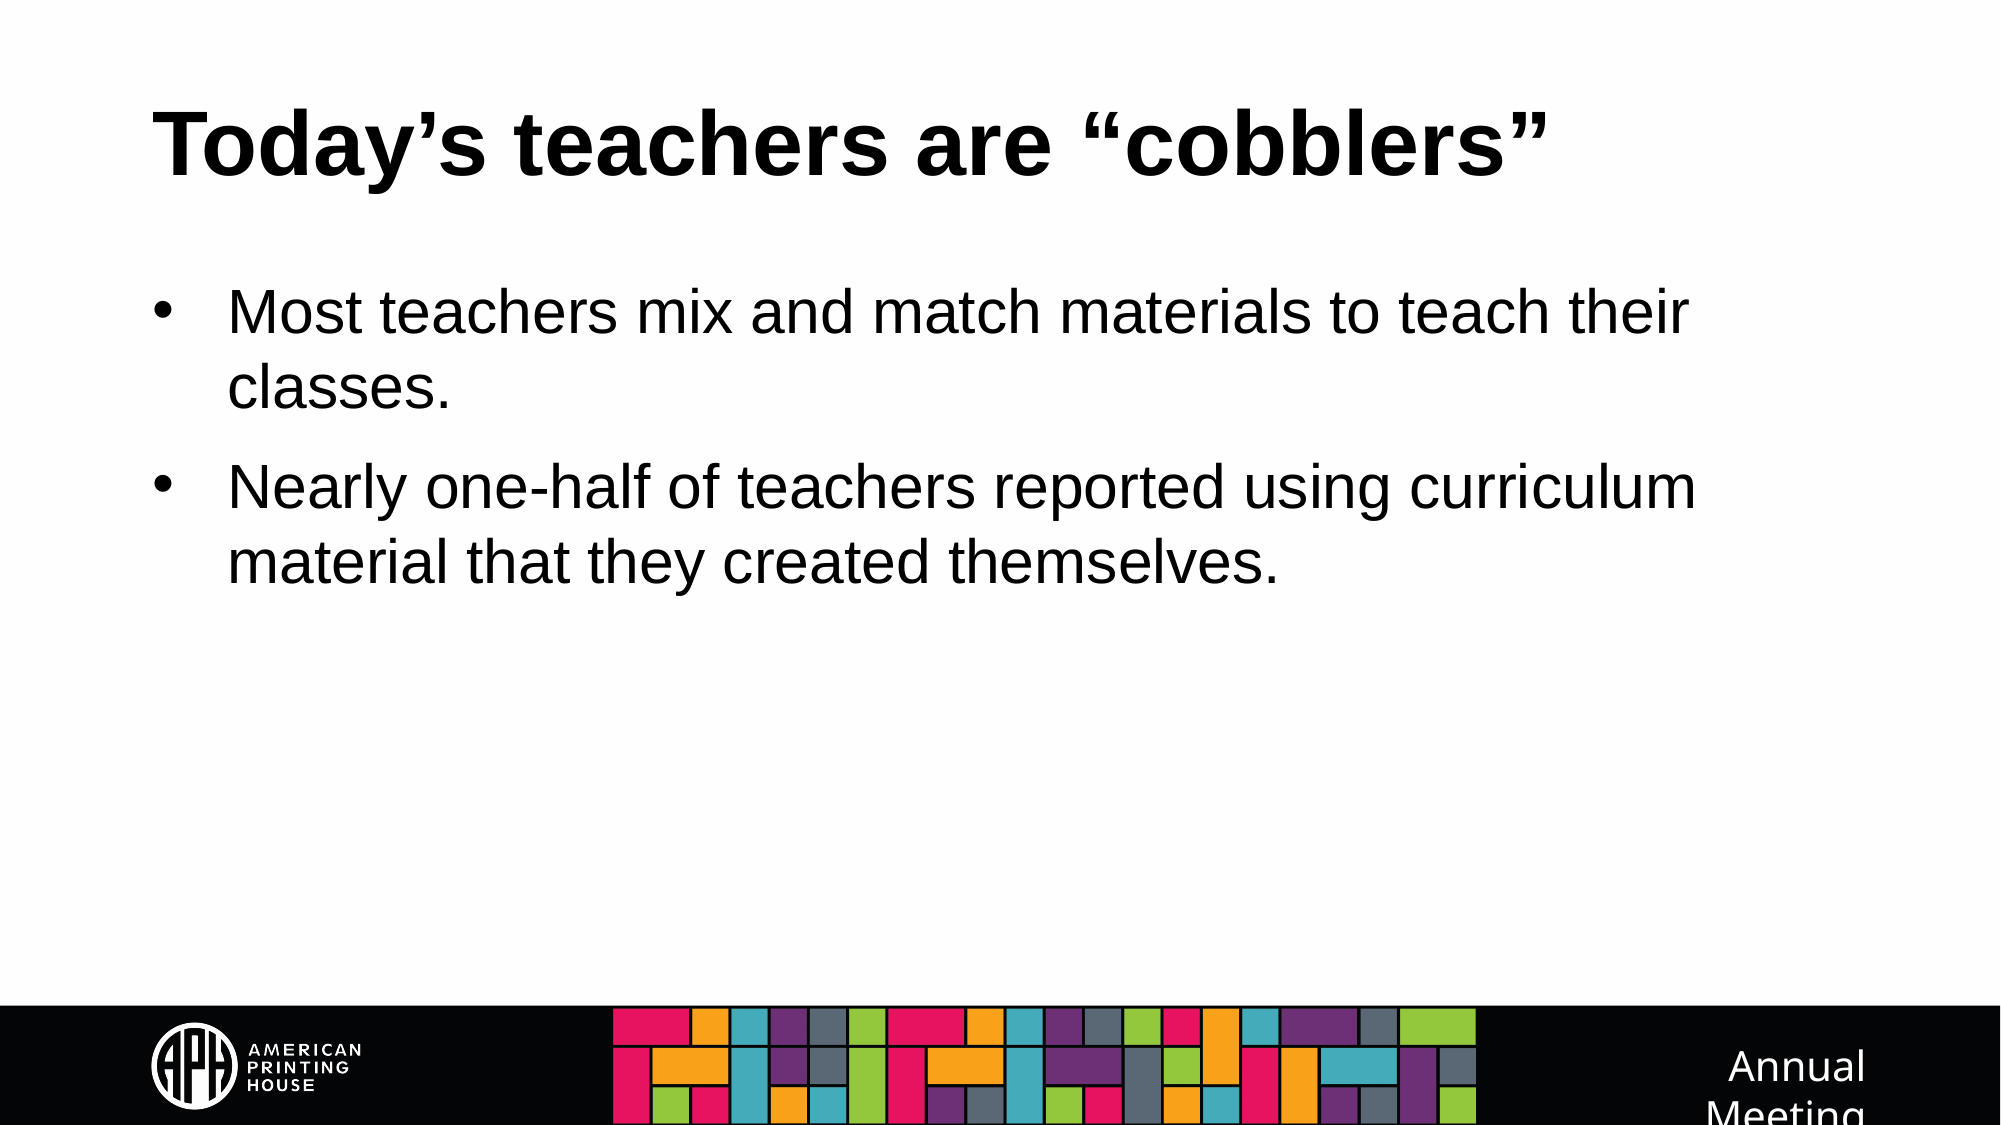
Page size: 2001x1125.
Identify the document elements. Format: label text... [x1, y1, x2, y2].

picture [1711, 1105, 1719, 1125]
picture [1748, 1111, 1760, 1118]
picture [1727, 1107, 1734, 1125]
list Most teachers mix and match materials to teach their classes. Nearly one-half of teachers reported using curriculum material that they created themselves. [137, 263, 1863, 909]
picture [1821, 1111, 1833, 1125]
title Today’s teachers are “cobblers” [137, 59, 1863, 232]
picture [0, 0, 2001, 1125]
picture [1846, 1111, 1858, 1125]
picture [1771, 1111, 1783, 1118]
